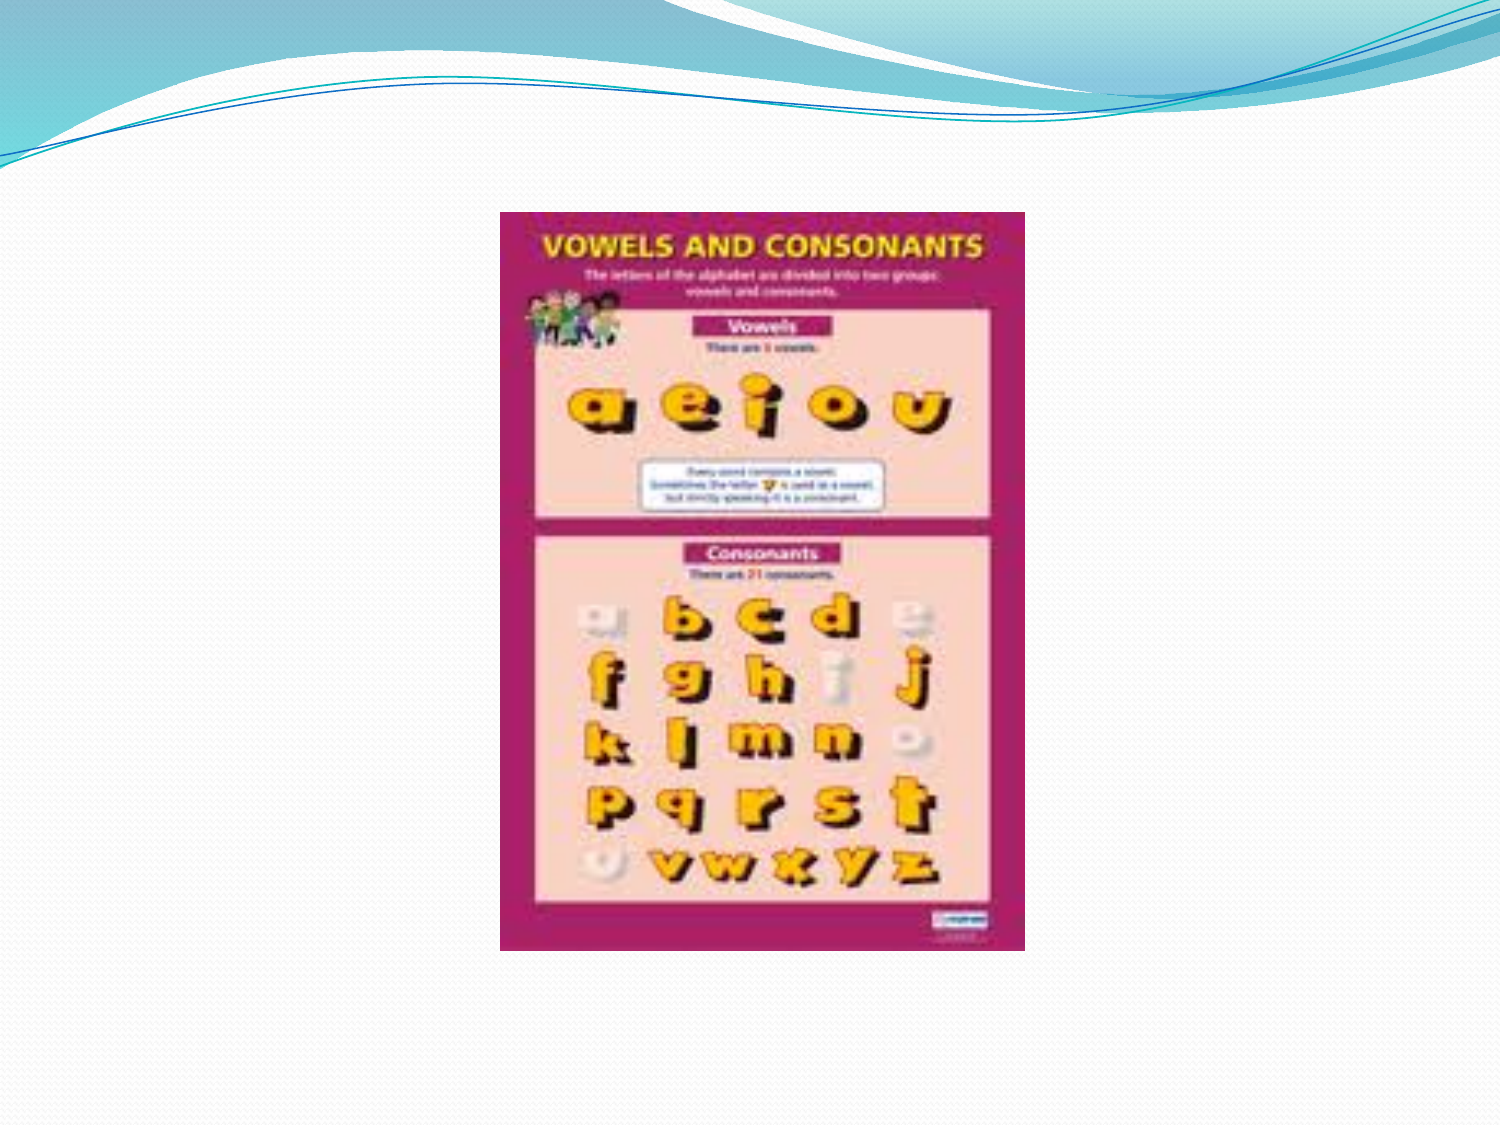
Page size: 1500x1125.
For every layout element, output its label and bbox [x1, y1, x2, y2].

list [499, 212, 1026, 951]
